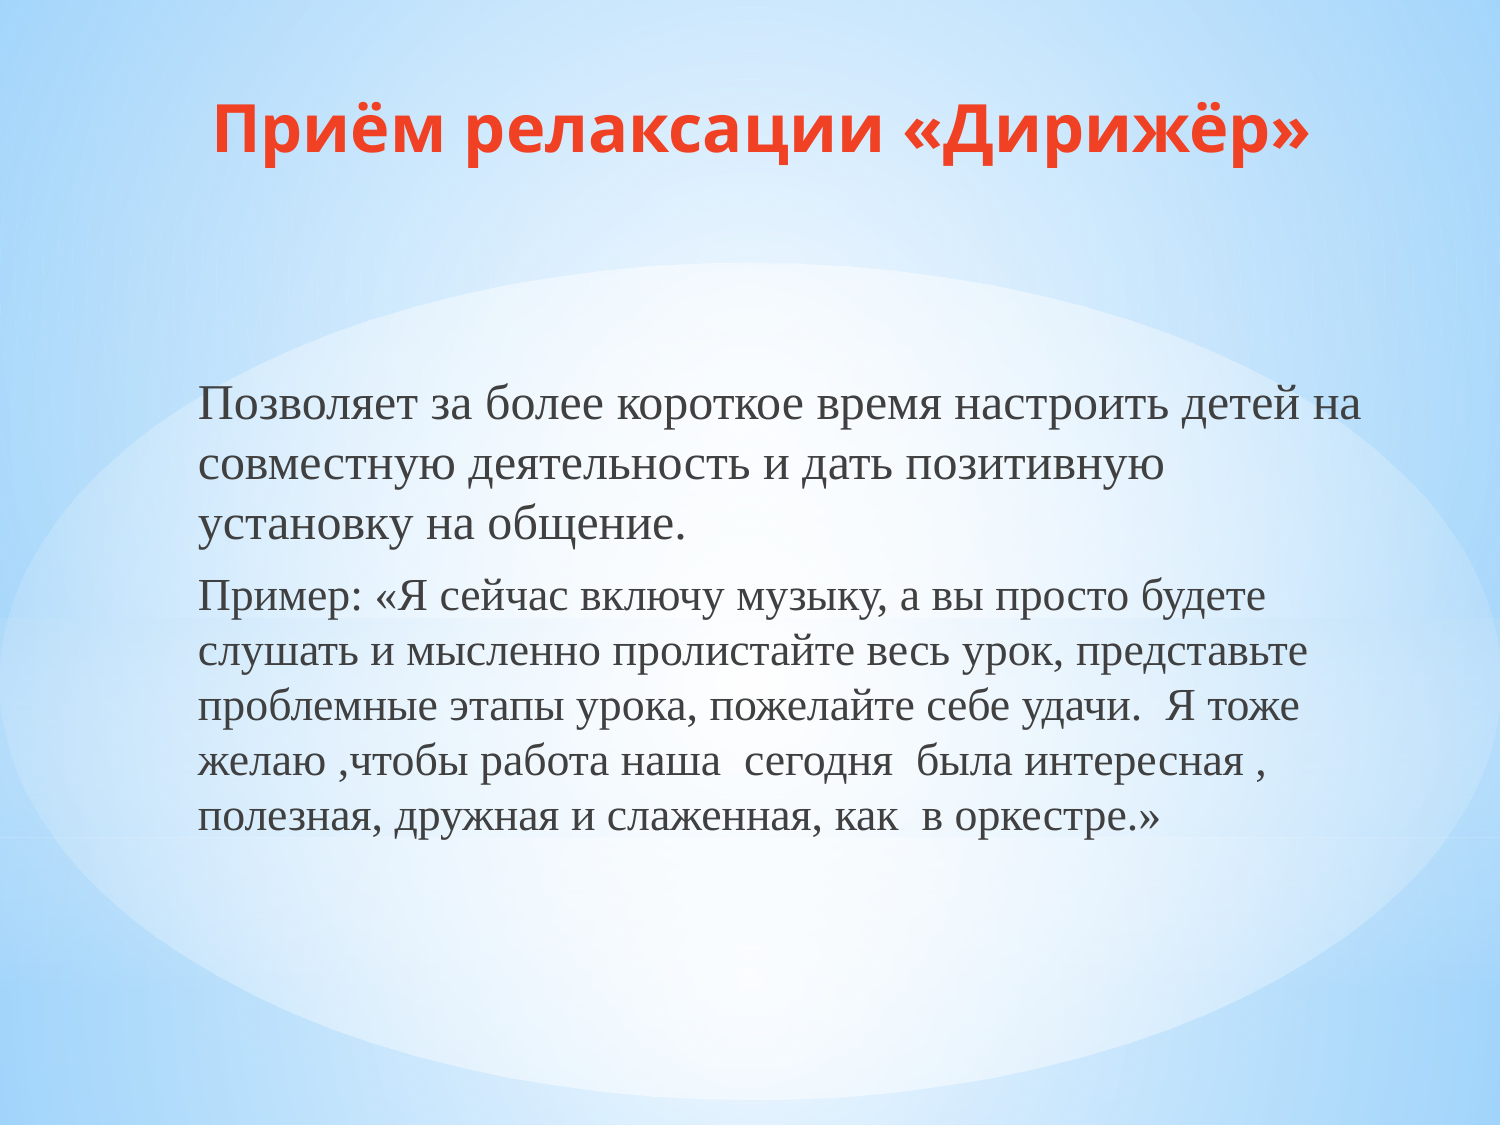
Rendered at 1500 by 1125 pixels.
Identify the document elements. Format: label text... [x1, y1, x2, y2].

title Приём релаксации «Дирижёр» [194, 78, 1329, 327]
list Позволяет за более короткое время настроить детей на совместную деятельность и дать позитивную установку на общение. Пример: «Я сейчас включу музыку, а вы просто будете слушать и мысленно пролистайте весь урок, представьте проблемные этапы урока, пожелайте себе удачи. Я тоже желаю ,чтобы работа наша сегодня была интересная , полезная, дружная и слаженная, как в оркестре.» [183, 361, 1388, 932]
